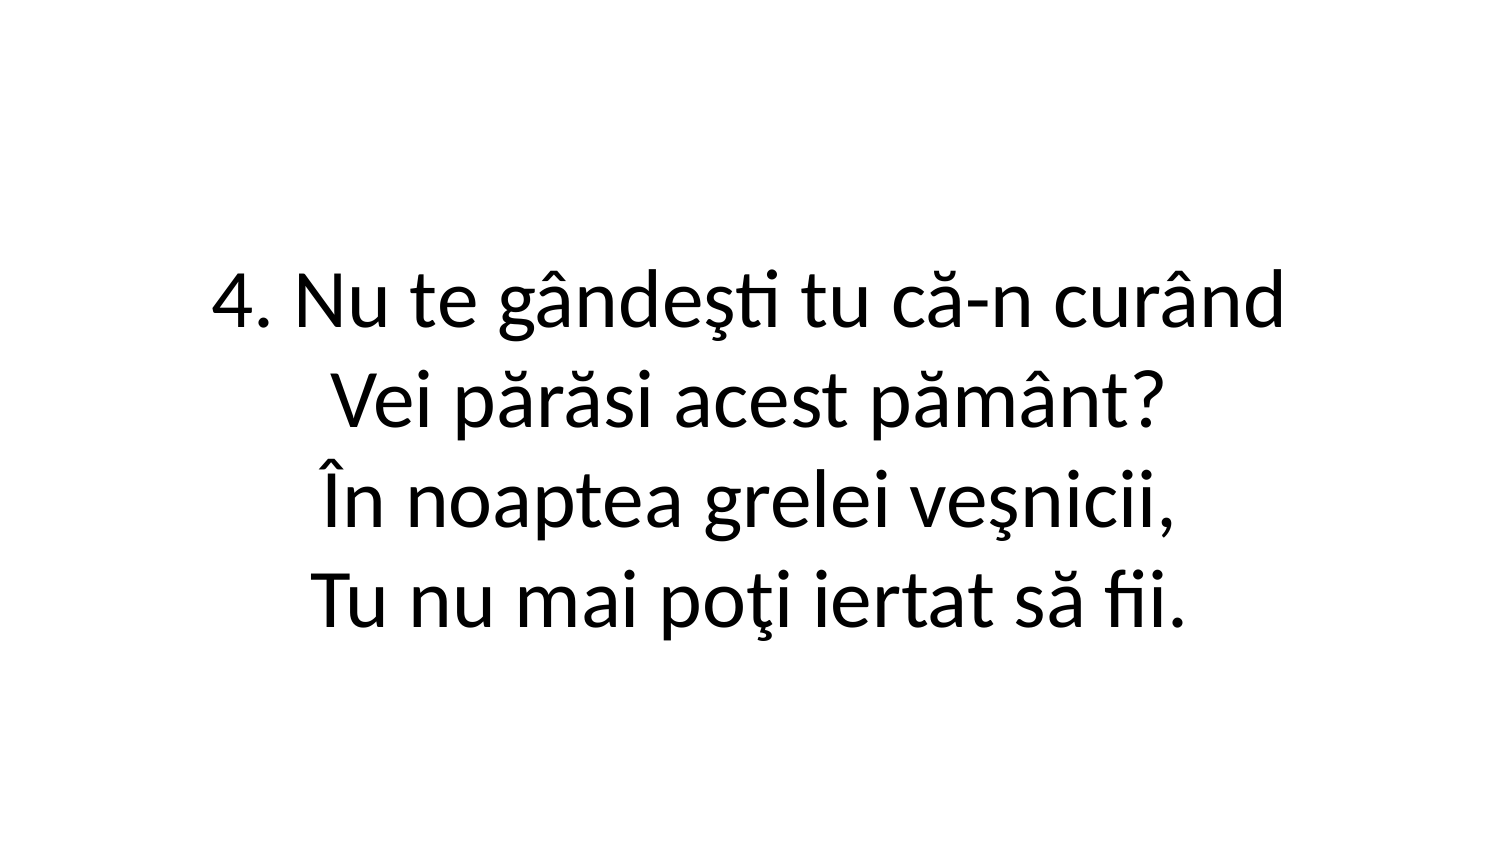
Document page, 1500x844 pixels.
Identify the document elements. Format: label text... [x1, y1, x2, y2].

text_box 4. Nu te gândeşti tu că-n curând Vei părăsi acest pământ? În noaptea grelei veşnicii, Tu nu mai poţi iertat să fii. [197, 192, 1303, 652]
